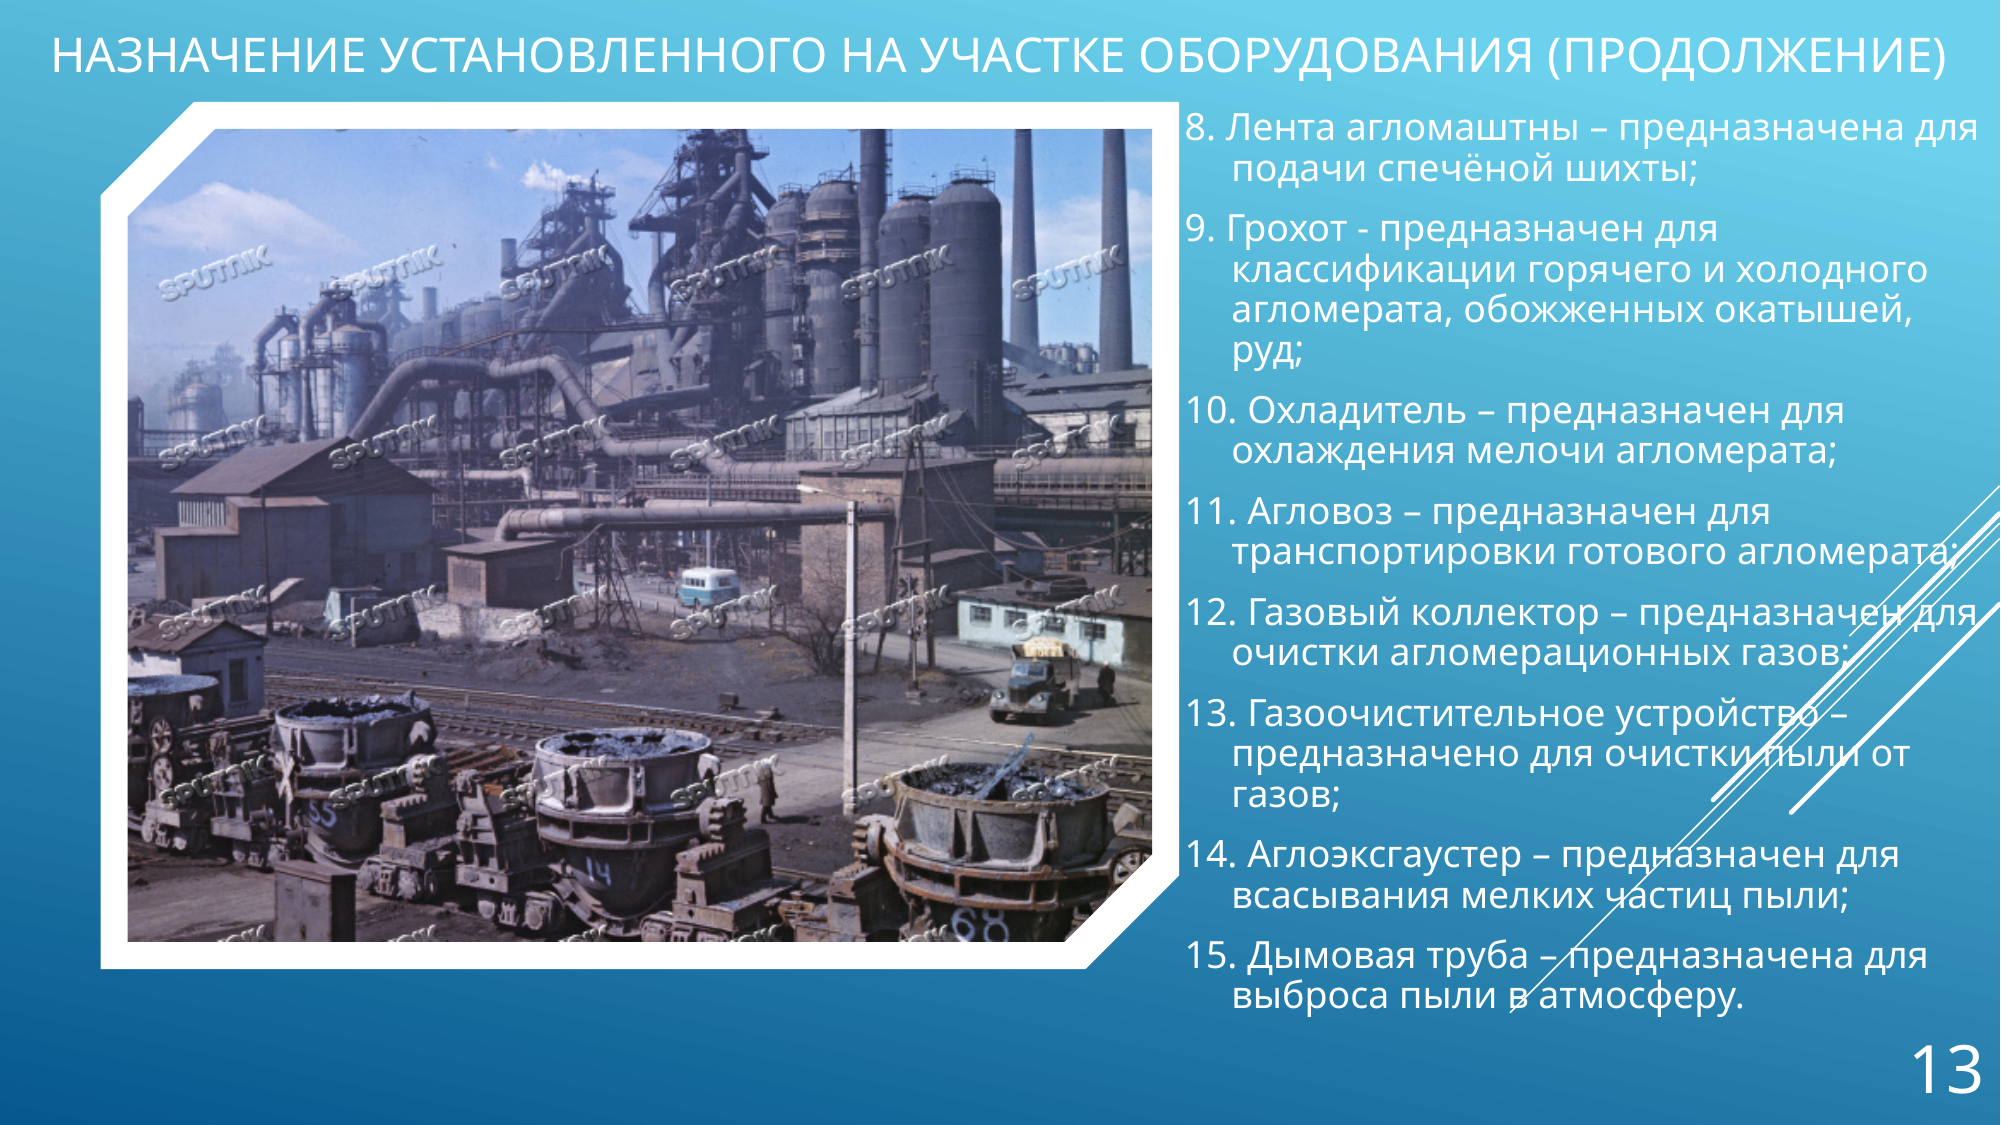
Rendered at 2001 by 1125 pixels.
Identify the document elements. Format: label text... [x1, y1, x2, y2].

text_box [1510, 485, 2000, 1013]
list 8. Лента агломаштны – предназначена для подачи спечёной шихты; 9. Грохот - предназначен для классификации горячего и холодного агломерата, обожженных окатышей, руд; 10. Охладитель – предназначен для охлаждения мелочи агломерата; 11. Агловоз – предназначен для транспортировки готового агломерата; 12. Газовый коллектор – предназначен для очистки агломерационных газов; 13. Газоочистительное устройство – предназначено для очистки пыли от газов; 14. Аглоэксгаустер – предназначен для всасывания мелких частиц пыли; 15. Дымовая труба – предназначена для выброса пыли в атмосферу. [1169, 100, 2000, 1125]
slide_number 13 [1787, 1013, 2000, 1125]
title Назначение установленного на участке оборудования (Продолжение) [0, 0, 2000, 91]
text_box [166, 100, 1169, 904]
text_box [99, 167, 1114, 971]
picture [127, 128, 1153, 943]
text_box [0, 91, 2000, 1125]
